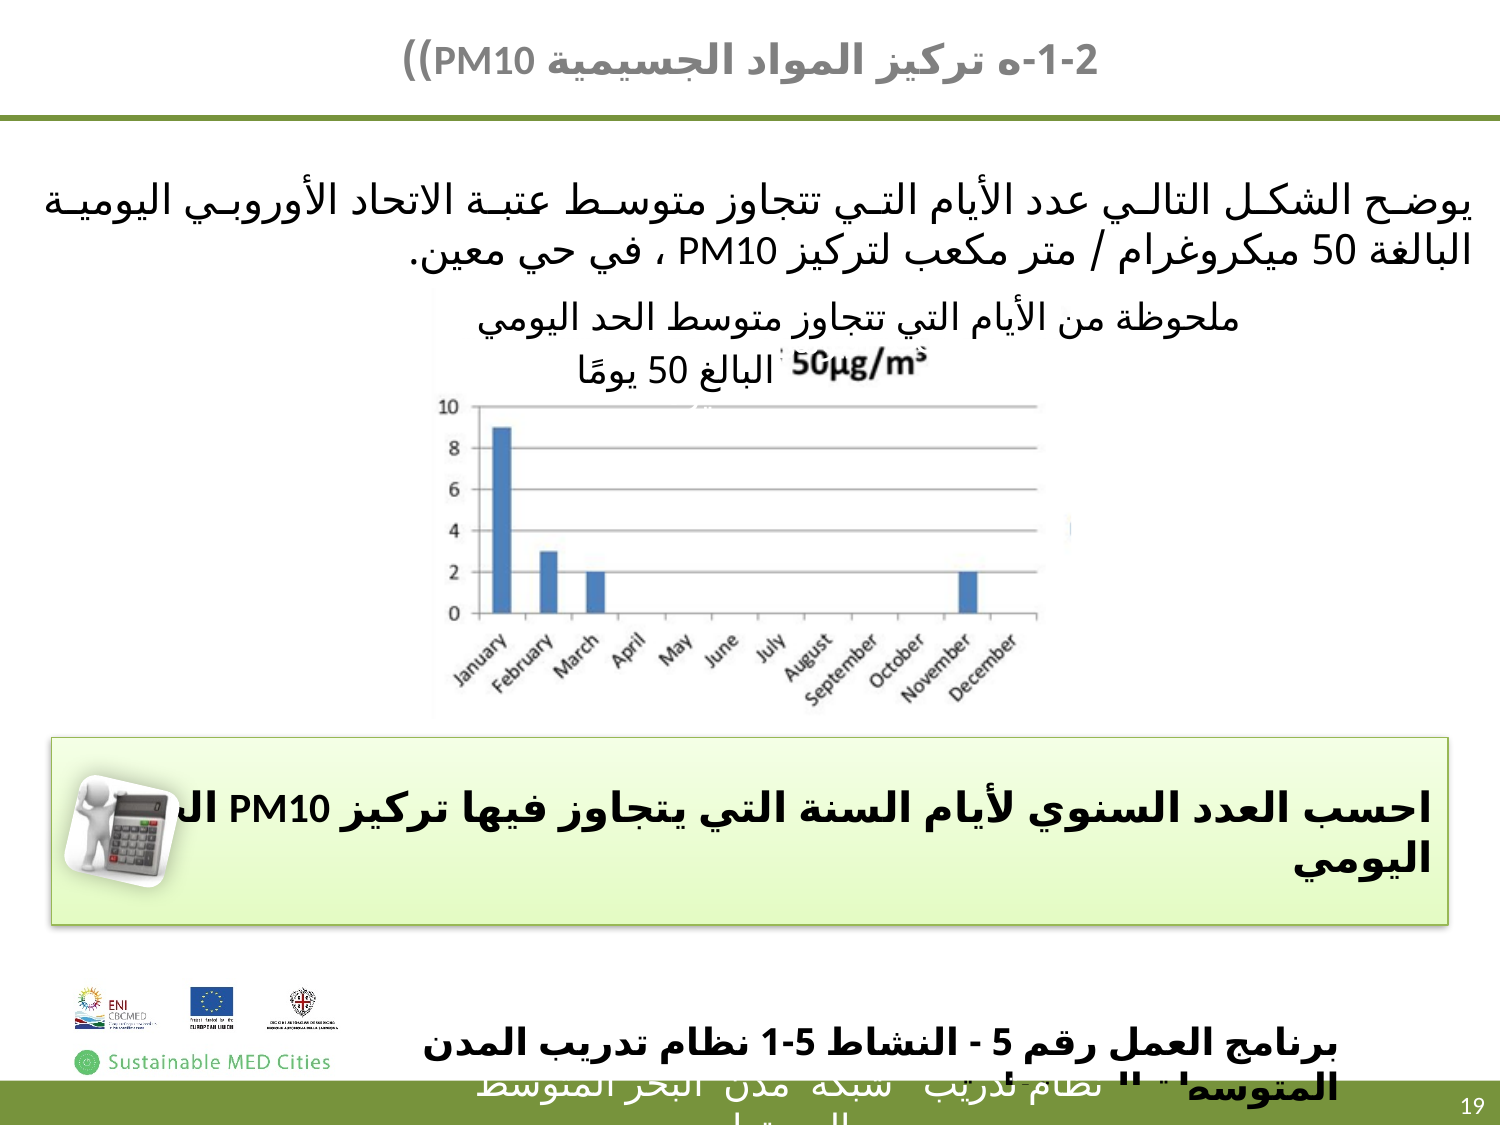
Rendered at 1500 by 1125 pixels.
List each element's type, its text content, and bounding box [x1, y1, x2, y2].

title 1-2-ه تركيز المواد الجسيمية PM10)) [0, 0, 1500, 117]
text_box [51, 737, 1449, 926]
slide_number 19 [1496, 1074, 1500, 1125]
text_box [330, 990, 1493, 1123]
text_box ملحوظة من الأيام التي تتجاوز متوسط الحد اليومي [461, 285, 1383, 346]
list يوضح الشكل التالي عدد الأيام التي تتجاوز متوسط عتبة الاتحاد الأوروبي اليومية البالغة 50 ميكروغرام / متر مكعب لتركيز PM10 ، في حي معين. البالغ 50 يومًا [28, 165, 1488, 338]
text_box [427, 288, 1072, 719]
picture [62, 978, 356, 1080]
